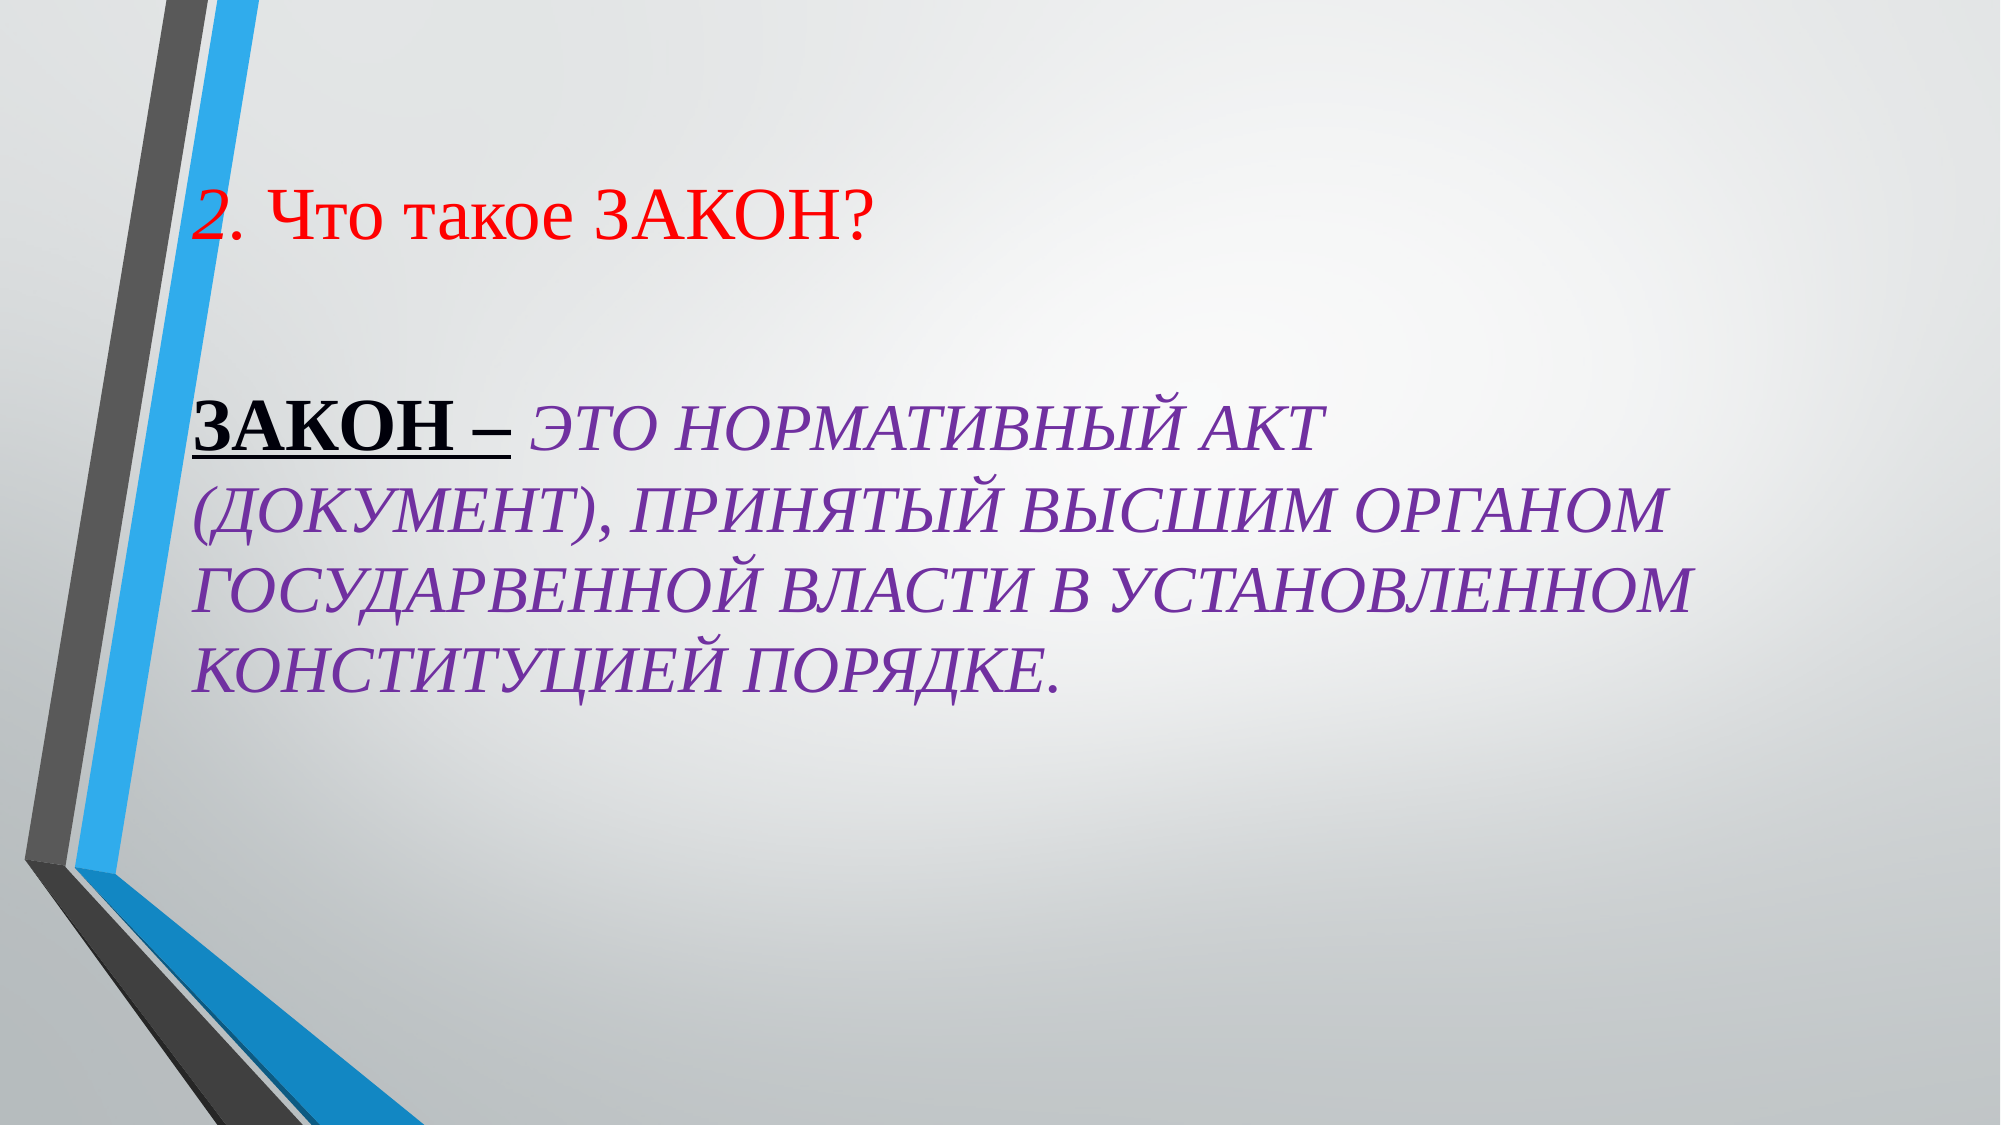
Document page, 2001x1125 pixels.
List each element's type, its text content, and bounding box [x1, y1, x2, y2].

text_box 2. Что такое ЗАКОН? ЗАКОН – ЭТО НОРМАТИВНЫЙ АКТ (ДОКУМЕНТ), ПРИНЯТЫЙ ВЫСШИМ ОРГАНОМ ГОСУДАРВЕННОЙ ВЛАСТИ В УСТАНОВЛЕННОМ КОНСТИТУЦИЕЙ ПОРЯДКЕ. [177, 156, 1746, 713]
